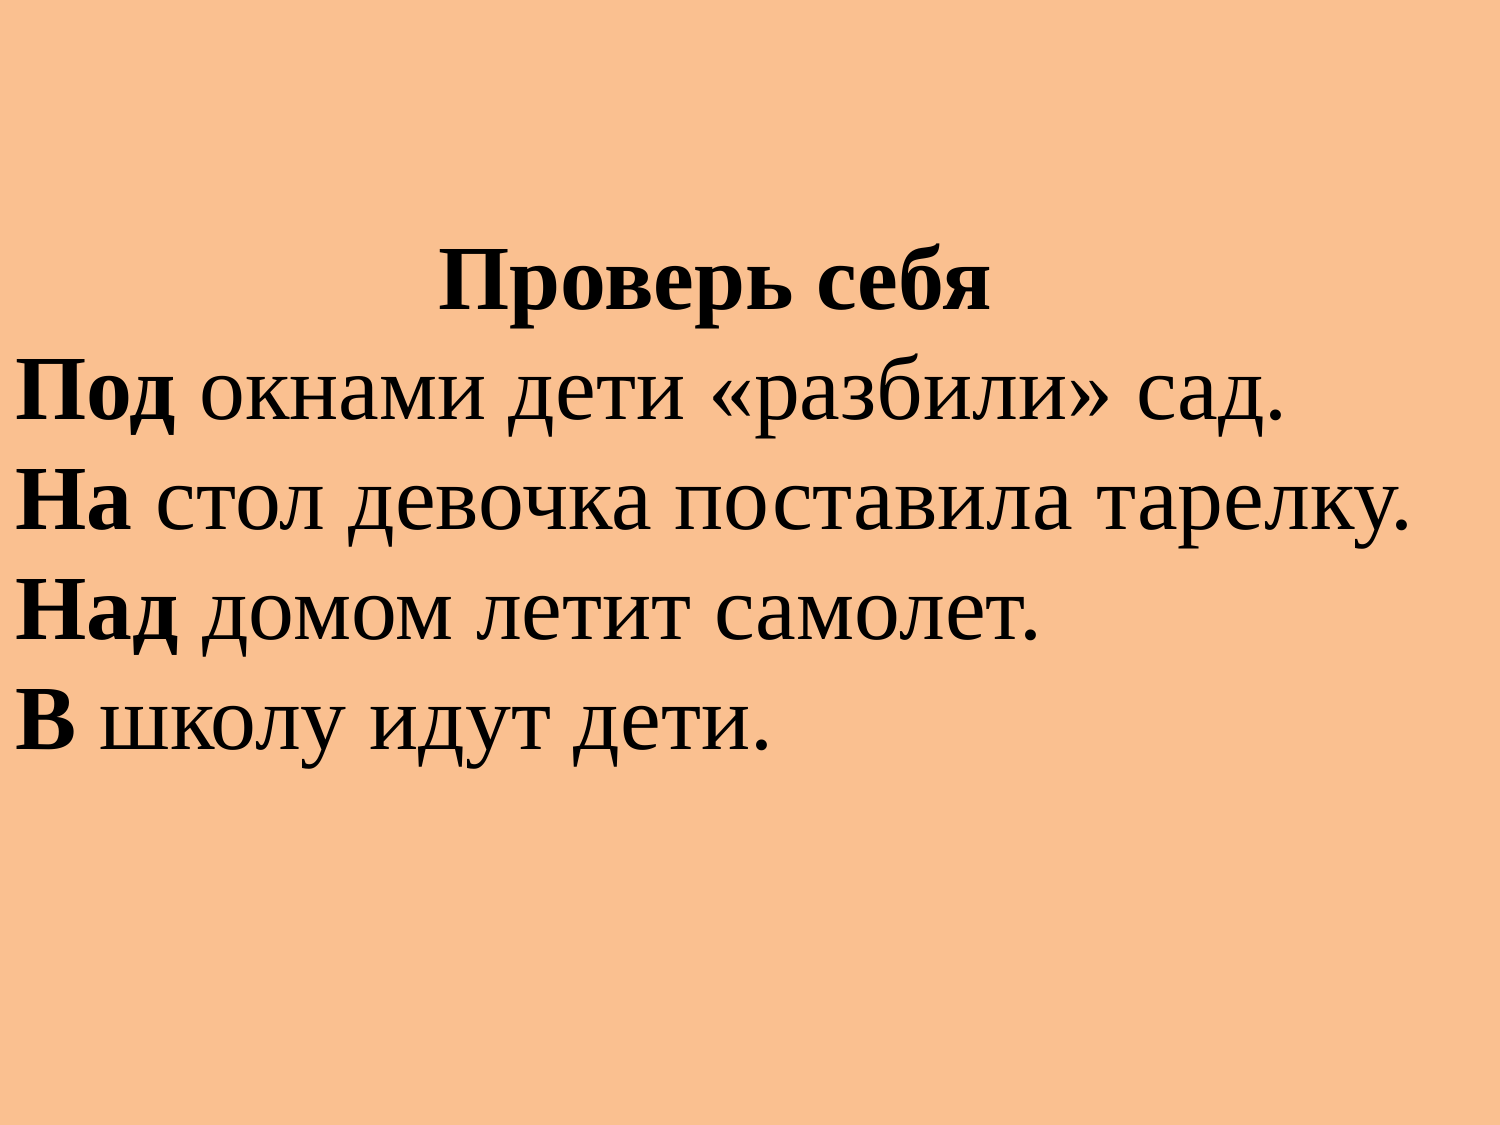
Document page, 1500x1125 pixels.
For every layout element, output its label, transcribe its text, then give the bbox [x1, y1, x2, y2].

text_box Проверь себя Под окнами дети «разбили» сад. На стол девочка поставила тарелку. Над домом летит самолет. В школу идут дети. [0, 210, 1431, 821]
